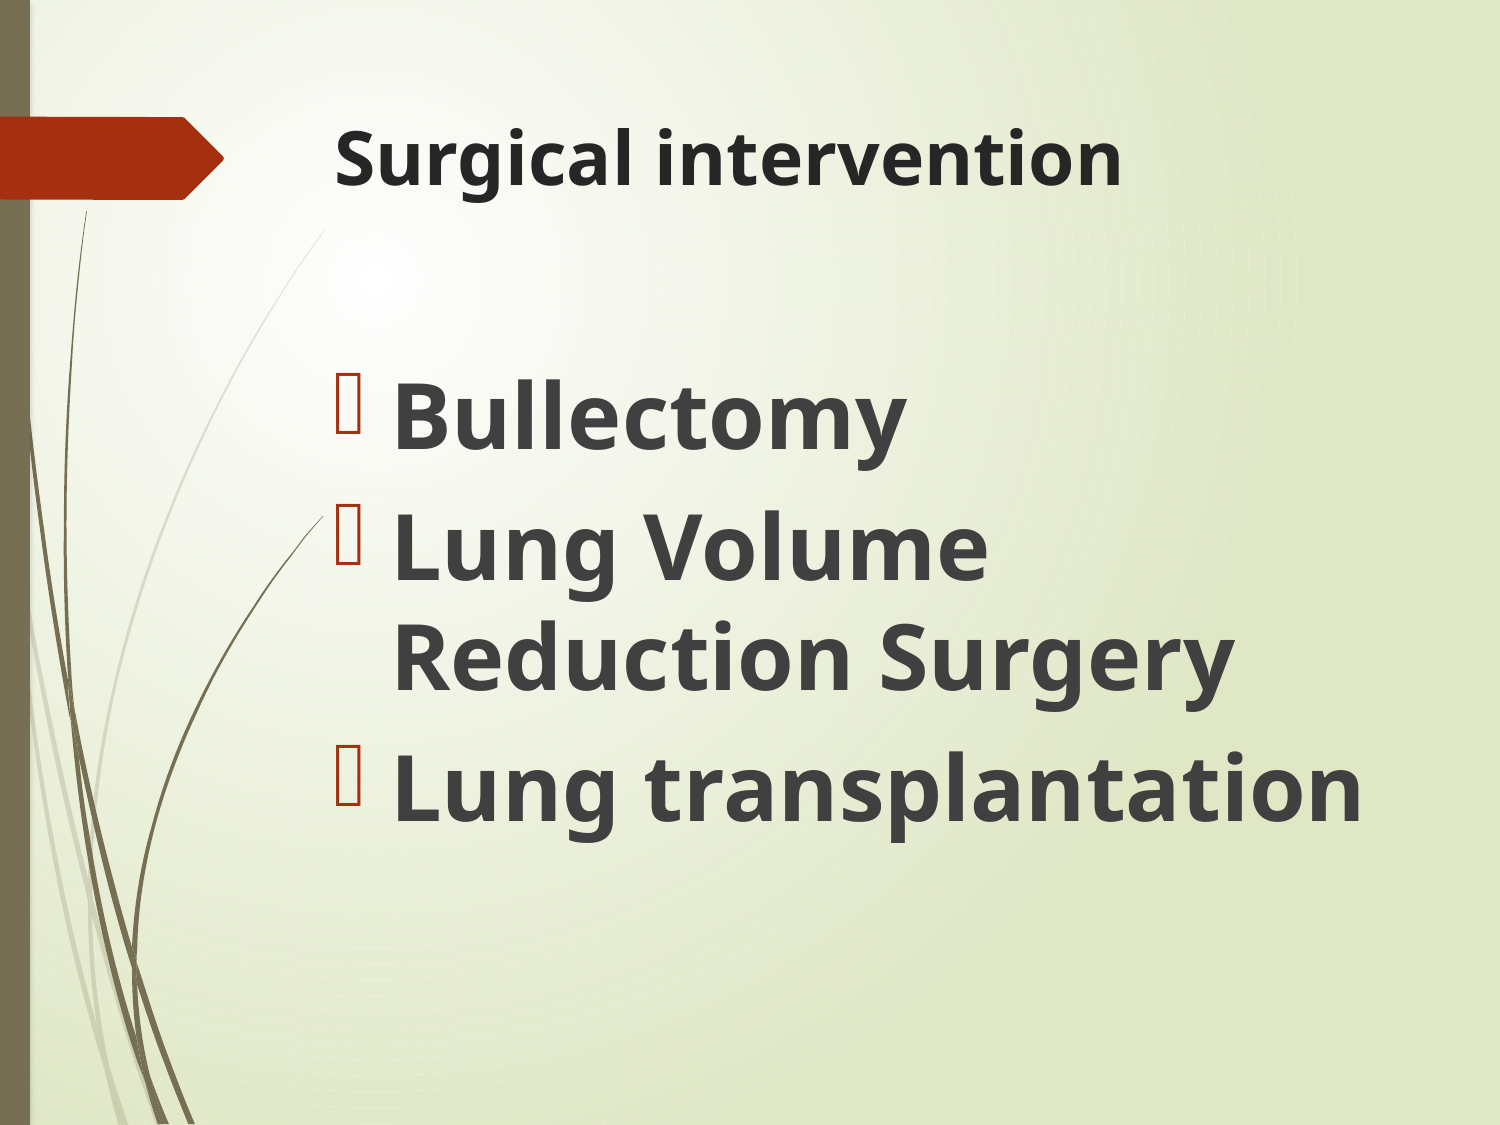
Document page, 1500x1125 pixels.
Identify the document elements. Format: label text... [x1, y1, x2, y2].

list Bullectomy Lung Volume Reduction Surgery Lung transplantation [318, 350, 1400, 970]
title Surgical intervention [319, 102, 1400, 313]
